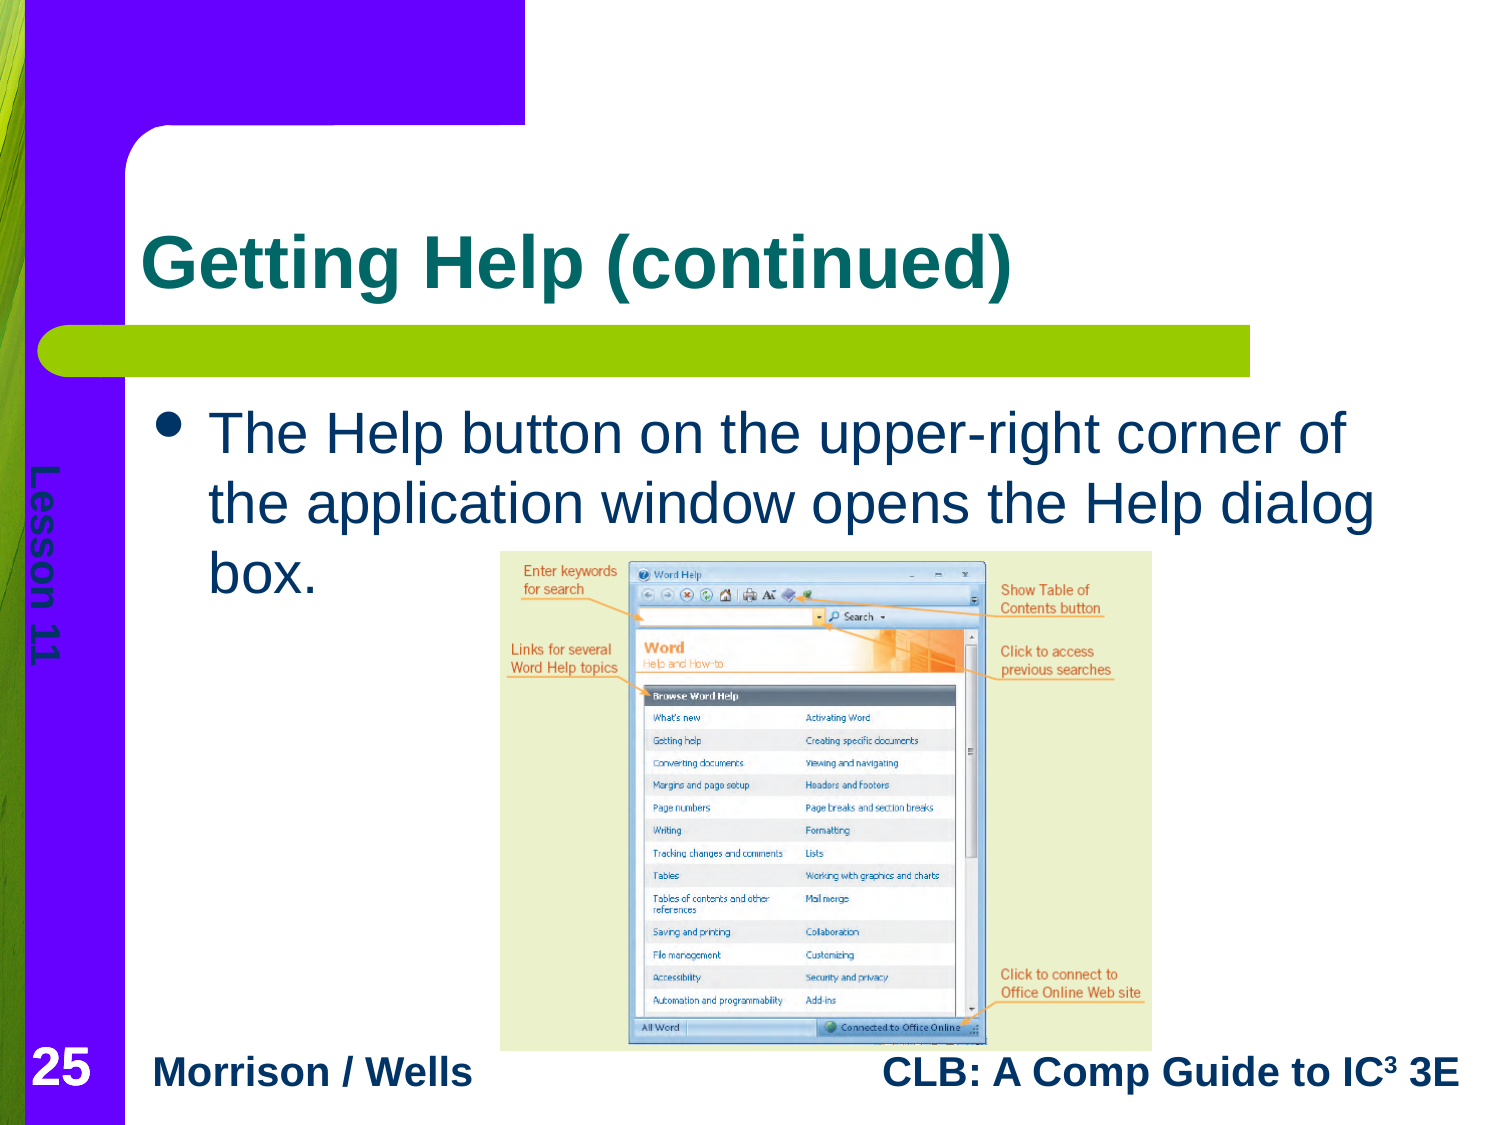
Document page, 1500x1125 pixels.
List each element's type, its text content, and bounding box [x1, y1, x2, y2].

list The Help button on the upper-right corner of the application window opens the Help dialog box. [137, 387, 1400, 999]
title Getting Help (continued) [124, 124, 1463, 313]
picture [0, 0, 25, 1125]
picture [499, 551, 1152, 1051]
text_box 25 [13, 1023, 111, 1105]
